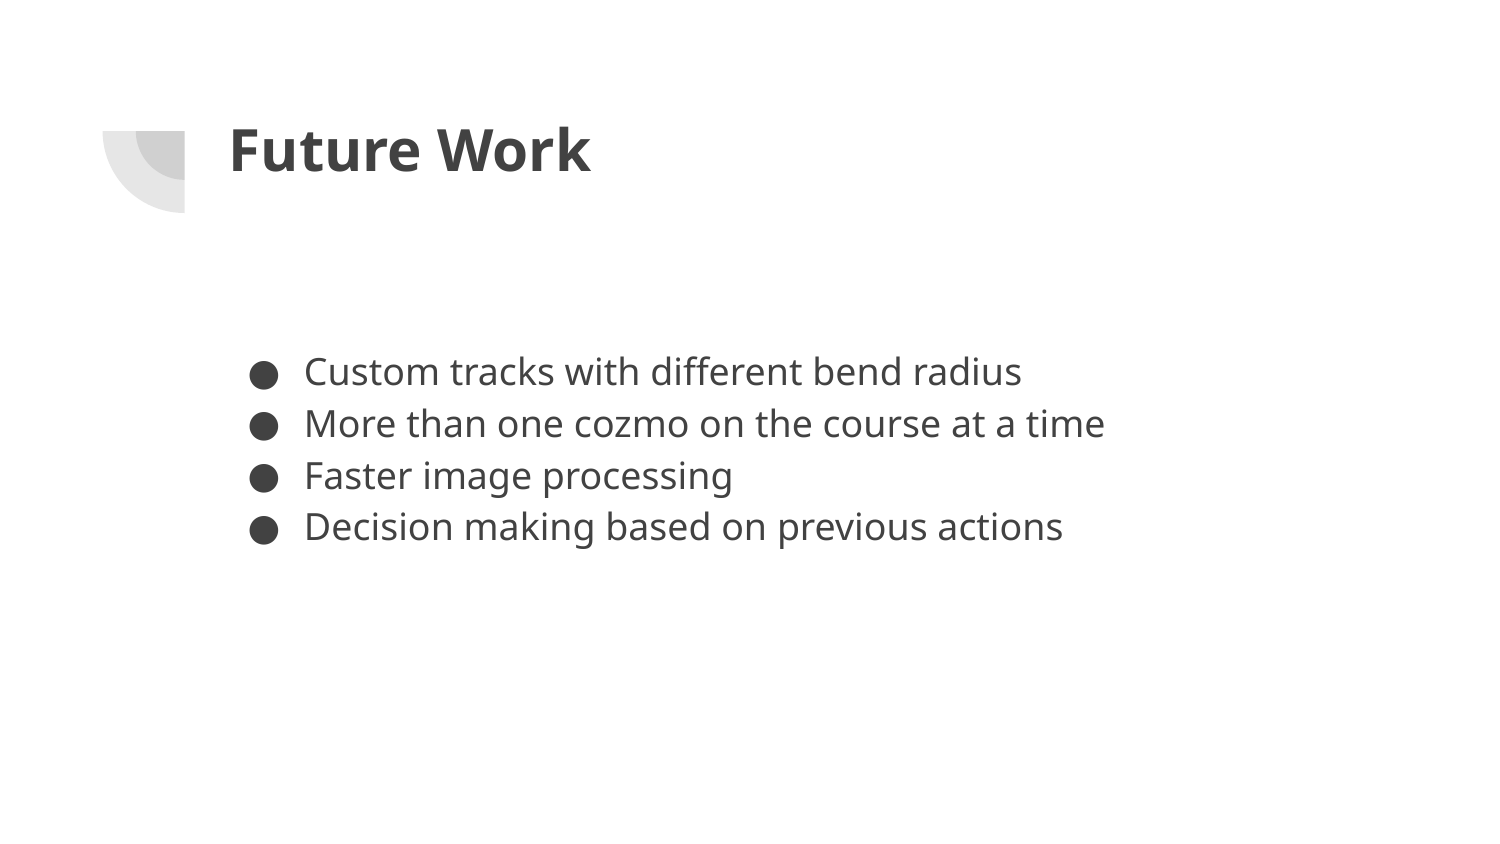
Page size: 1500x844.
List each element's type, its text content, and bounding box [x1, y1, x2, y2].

title Future Work [213, 98, 1368, 263]
list Custom tracks with different bend radius More than one cozmo on the course at a time Faster image processing Decision making based on previous actions [213, 326, 1368, 744]
